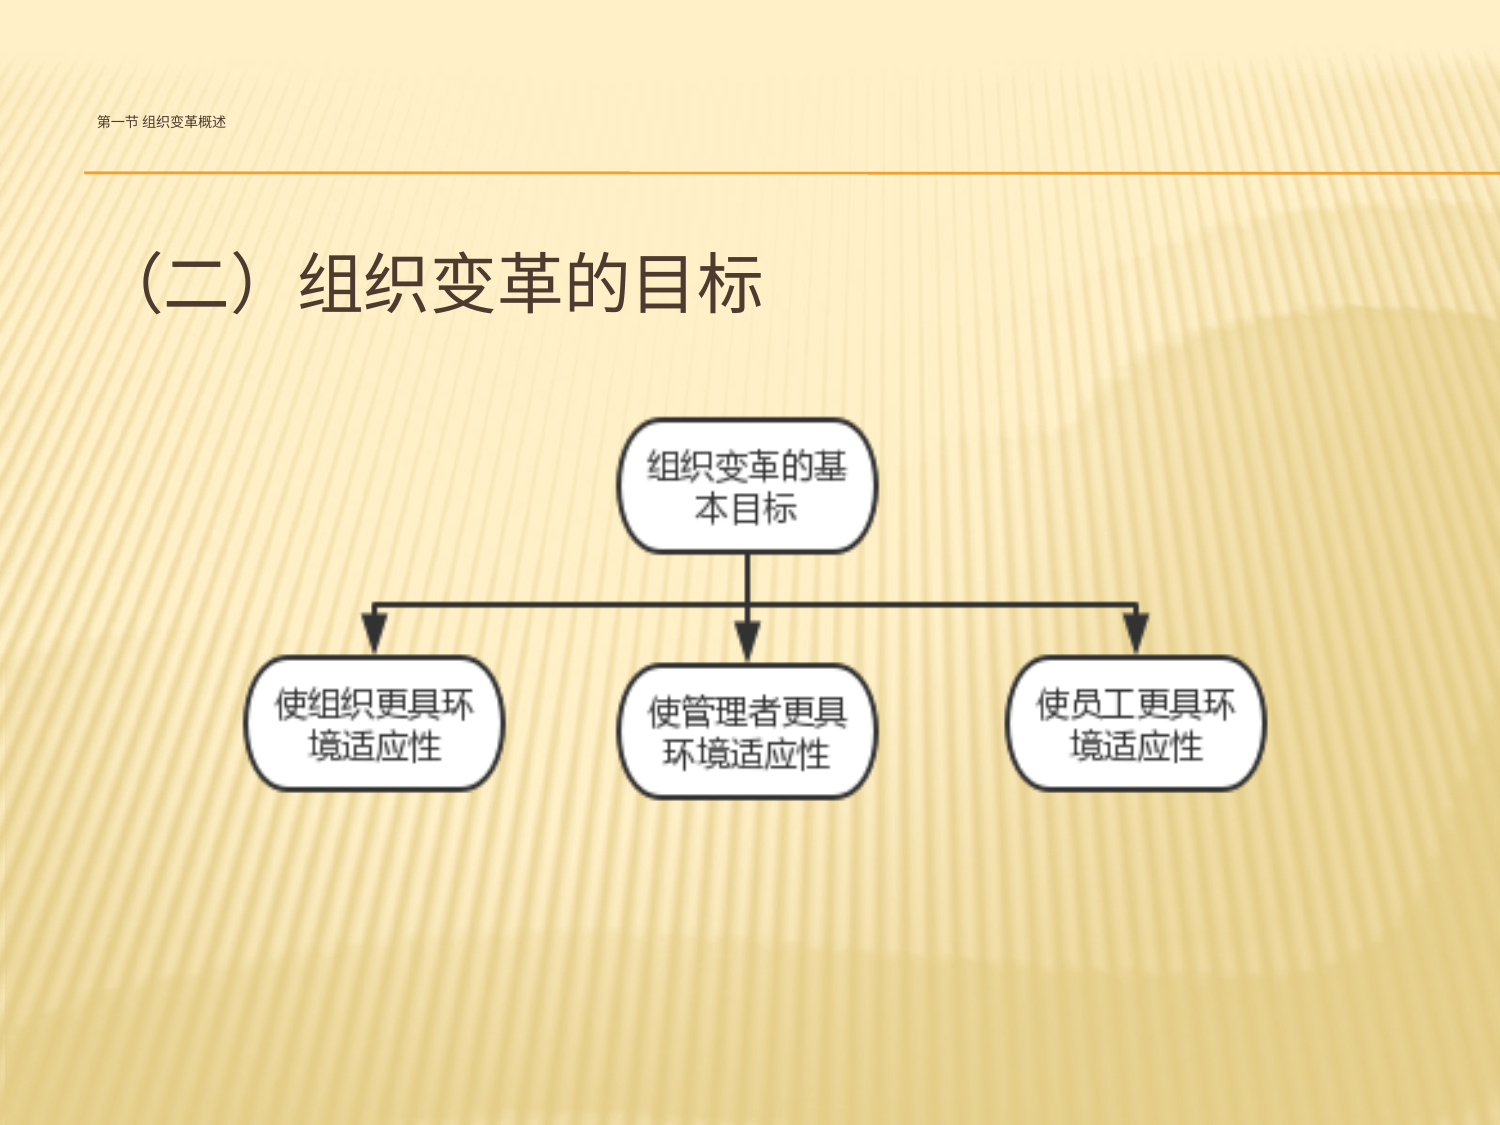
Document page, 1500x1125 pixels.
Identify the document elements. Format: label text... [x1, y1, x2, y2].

list （二）组织变革的目标 [81, 234, 1426, 1006]
picture [122, 293, 1426, 962]
title 第一节 组织变革概述 [82, 82, 1432, 155]
